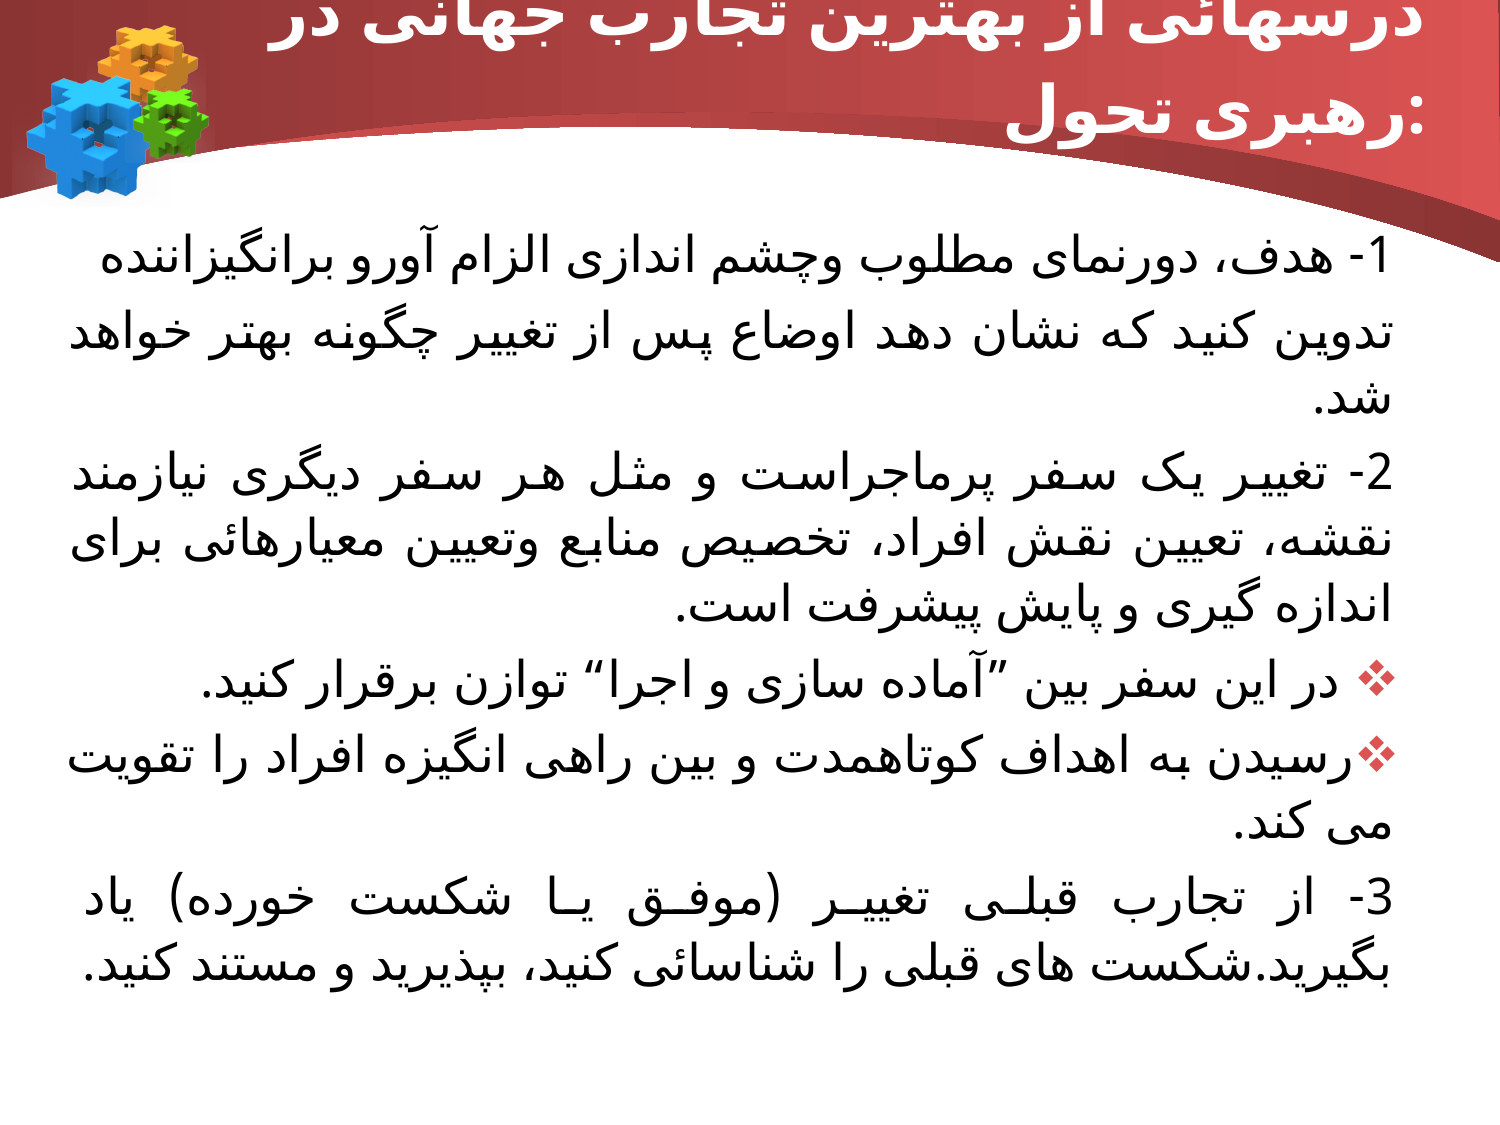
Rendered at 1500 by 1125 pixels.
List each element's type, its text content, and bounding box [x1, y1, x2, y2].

title درسهائی از بهترین تجارب جهانی در رهبری تحول: [81, 0, 1442, 174]
subtitle 1- هدف، دورنمای مطلوب وچشم اندازی الزام آورو برانگیزاننده تدوین کنید که نشان دهد اوضاع پس از تغییر چگونه بهتر خواهد شد. 2- تغییر یک سفر پرماجراست و مثل هر سفر دیگری نیازمند نقشه، تعیین نقش افراد، تخصیص منابع وتعیین معیارهائی برای اندازه گیری و پایش پیشرفت است. در این سفر بین ”آماده سازی و اجرا“ توازن برقرار کنید. رسیدن به اهداف کوتاهمدت و بین راهی انگیزه افراد را تقویت می کند. 3- از تجارب قبلی تغییر (موفق یا شکست خورده) یاد بگیرید.شکست های قبلی را شناسائی کنید، بپذیرید و مستند کنید. [49, 219, 1410, 1076]
picture [12, 74, 170, 207]
